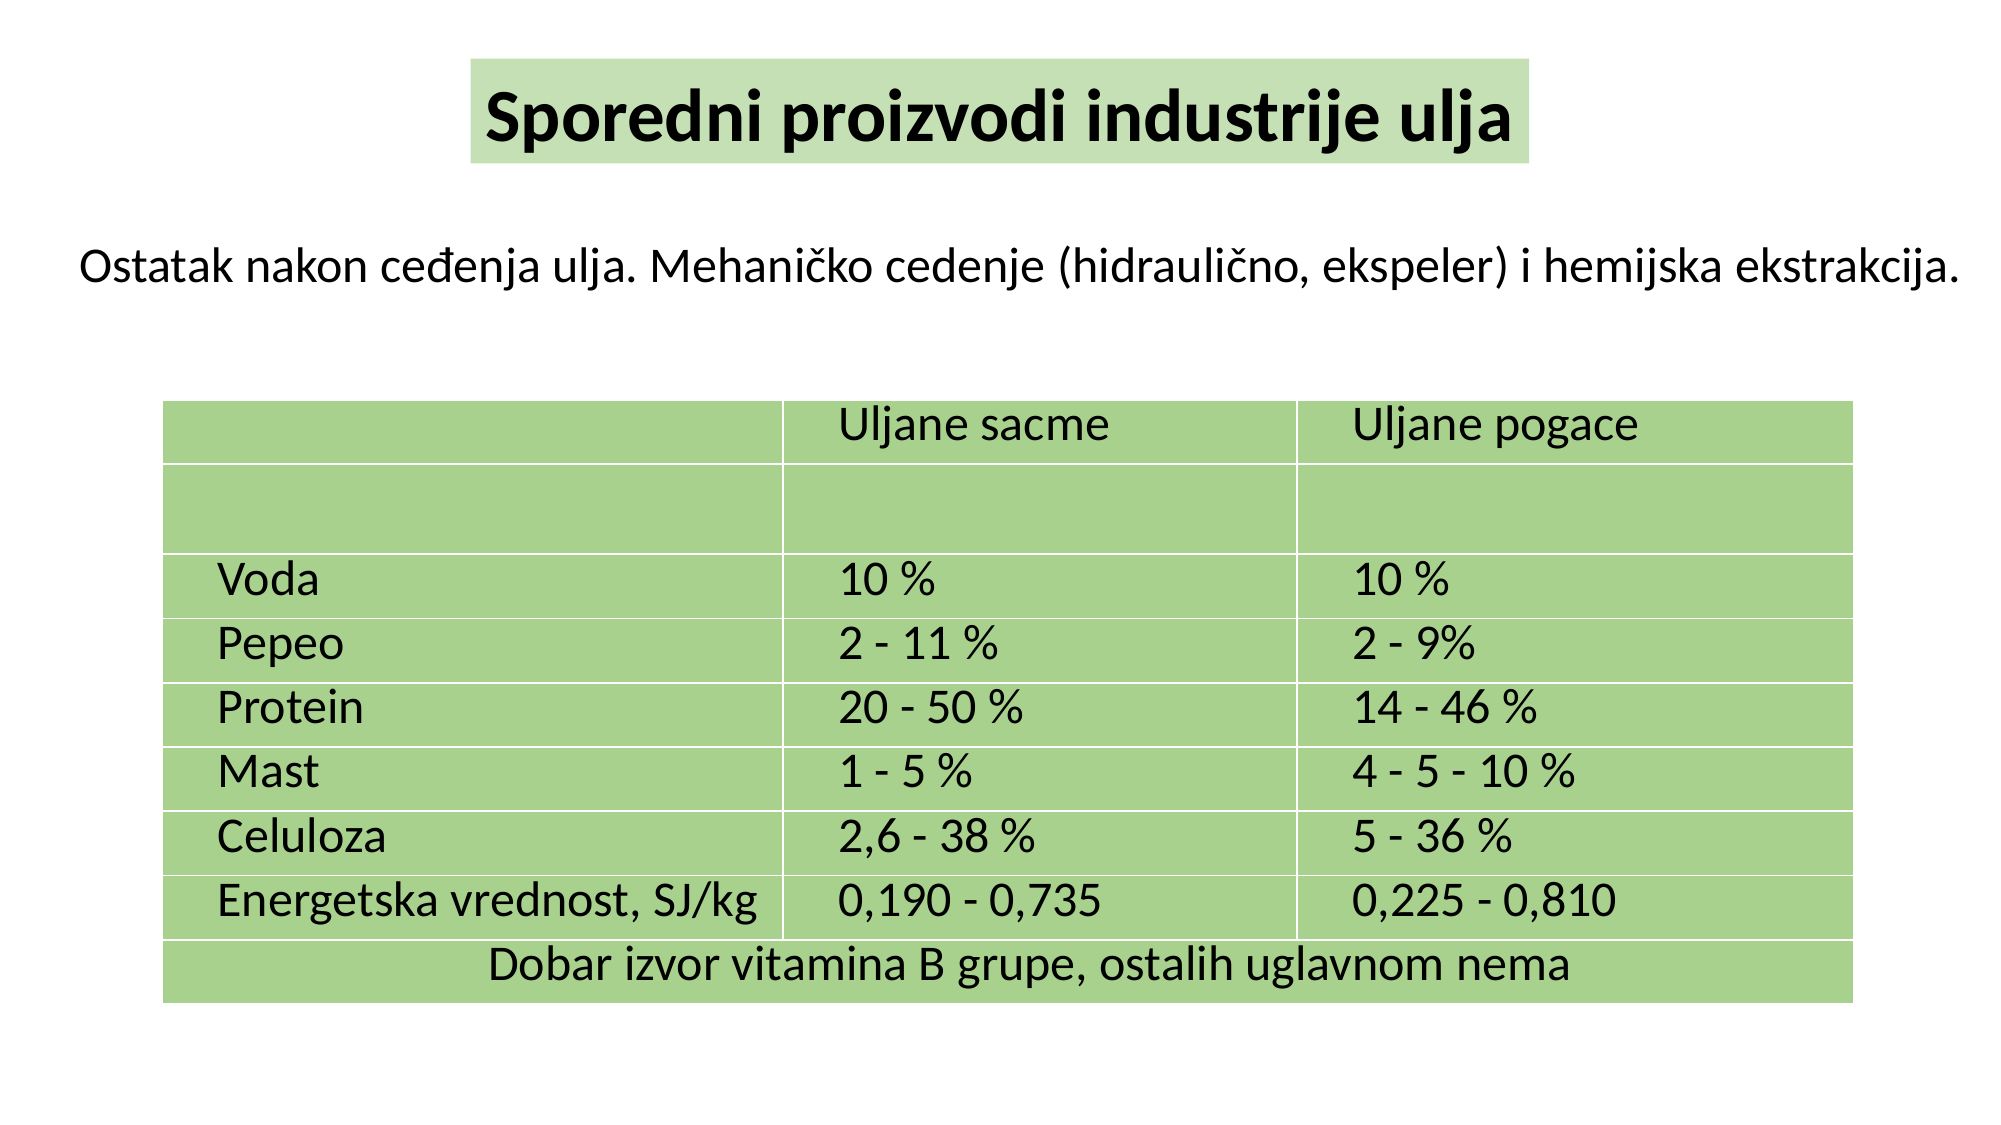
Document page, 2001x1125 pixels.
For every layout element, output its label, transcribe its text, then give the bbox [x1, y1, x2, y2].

table_cell [1298, 465, 1853, 553]
table_cell 5 - 36 % [1298, 812, 1853, 875]
table_cell [784, 465, 1296, 553]
table_header Uljane pogace [1298, 401, 1853, 463]
table_cell Pepeo [163, 619, 782, 682]
table_cell Celuloza [163, 812, 782, 875]
table_cell 4 - 5 - 10 % [1298, 748, 1853, 810]
table_cell 0,190 - 0,735 [784, 876, 1296, 939]
table_cell Energetska vrednost, SJ/kg [163, 876, 782, 939]
table_header Uljane sacme [784, 401, 1296, 463]
table_cell Voda [163, 555, 782, 618]
text_box Ostatak nakon ceđenja ulja. Mehaničko cedenje (hidraulično, ekspeler) i hemijska ekstrakcija. [64, 224, 1977, 360]
table_cell [163, 465, 782, 553]
table_cell Mast [163, 748, 782, 810]
table_cell 2 - 11 % [784, 619, 1296, 682]
table_cell 2 - 9% [1298, 619, 1853, 682]
table_cell 10 % [784, 555, 1296, 618]
table_cell Dobar izvor vitamina B grupe, ostalih uglavnom nema [163, 941, 1853, 1003]
table_cell 14 - 46 % [1298, 684, 1853, 746]
table_cell 1 - 5 % [784, 748, 1296, 810]
text_box Sporedni proizvodi industrije ulja [470, 58, 1530, 164]
table_cell Protein [163, 684, 782, 746]
table_header [163, 401, 782, 463]
table_cell 20 - 50 % [784, 684, 1296, 746]
table_cell 10 % [1298, 555, 1853, 618]
table_cell 0,225 - 0,810 [1298, 876, 1853, 939]
table_cell 2,6 - 38 % [784, 812, 1296, 875]
